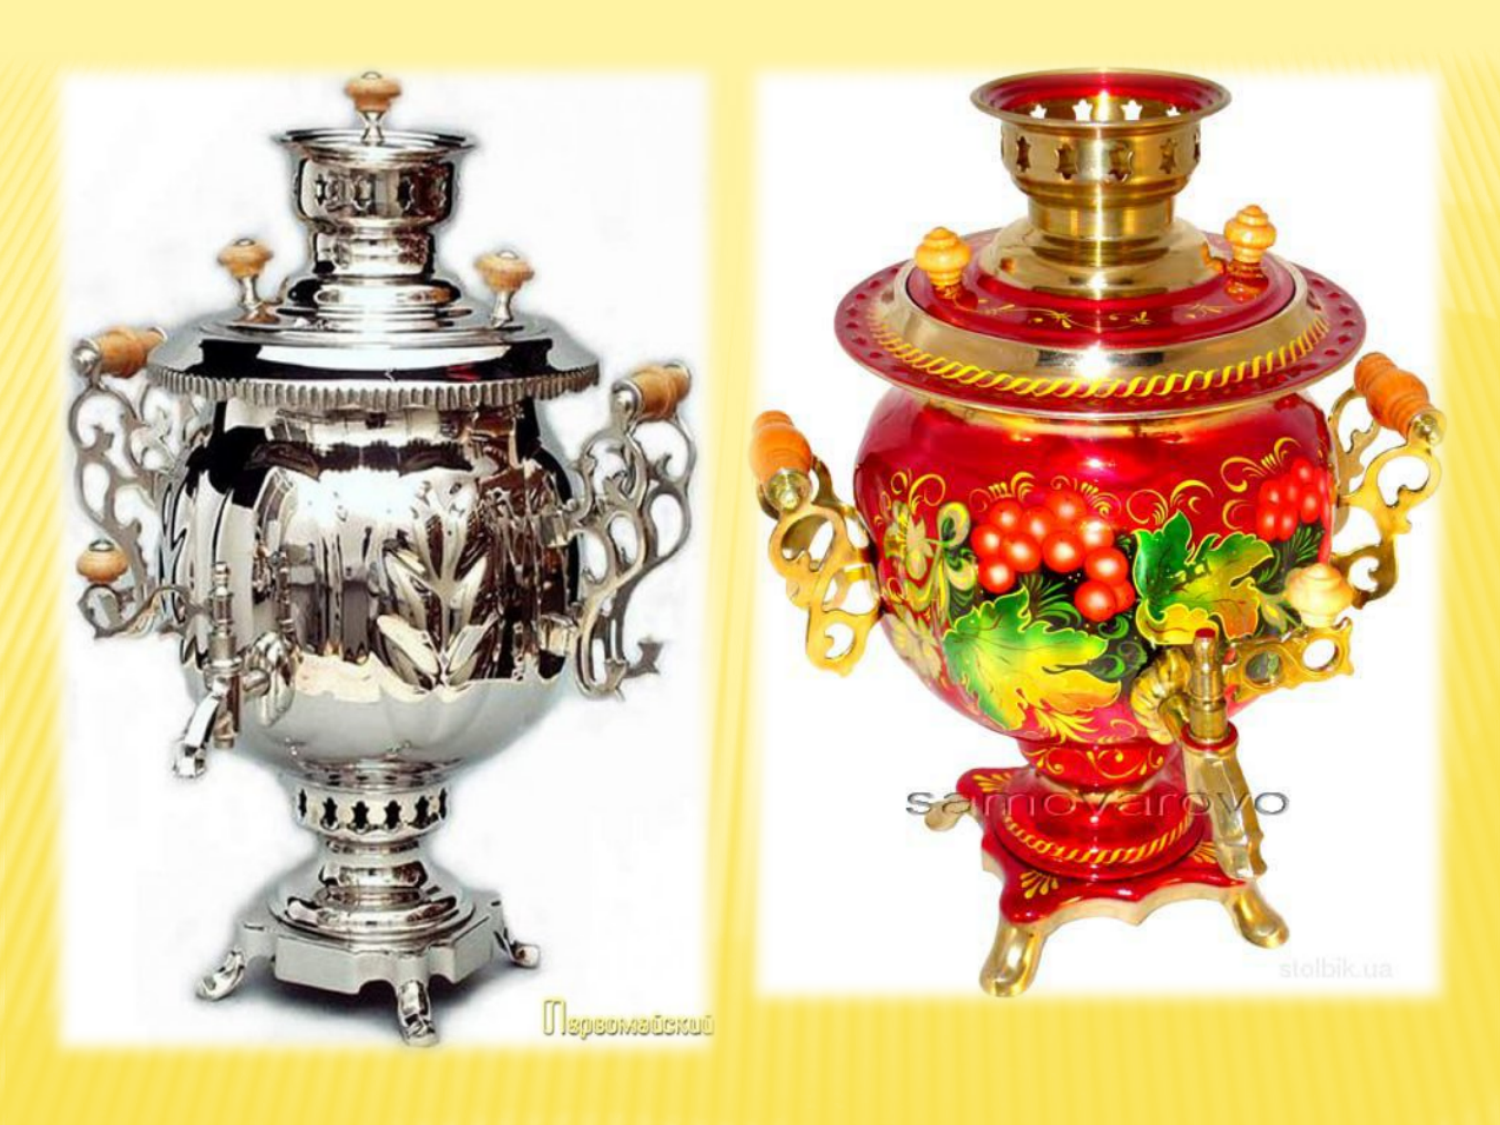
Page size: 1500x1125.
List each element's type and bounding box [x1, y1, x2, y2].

picture [40, 54, 727, 1067]
picture [737, 54, 1459, 1015]
